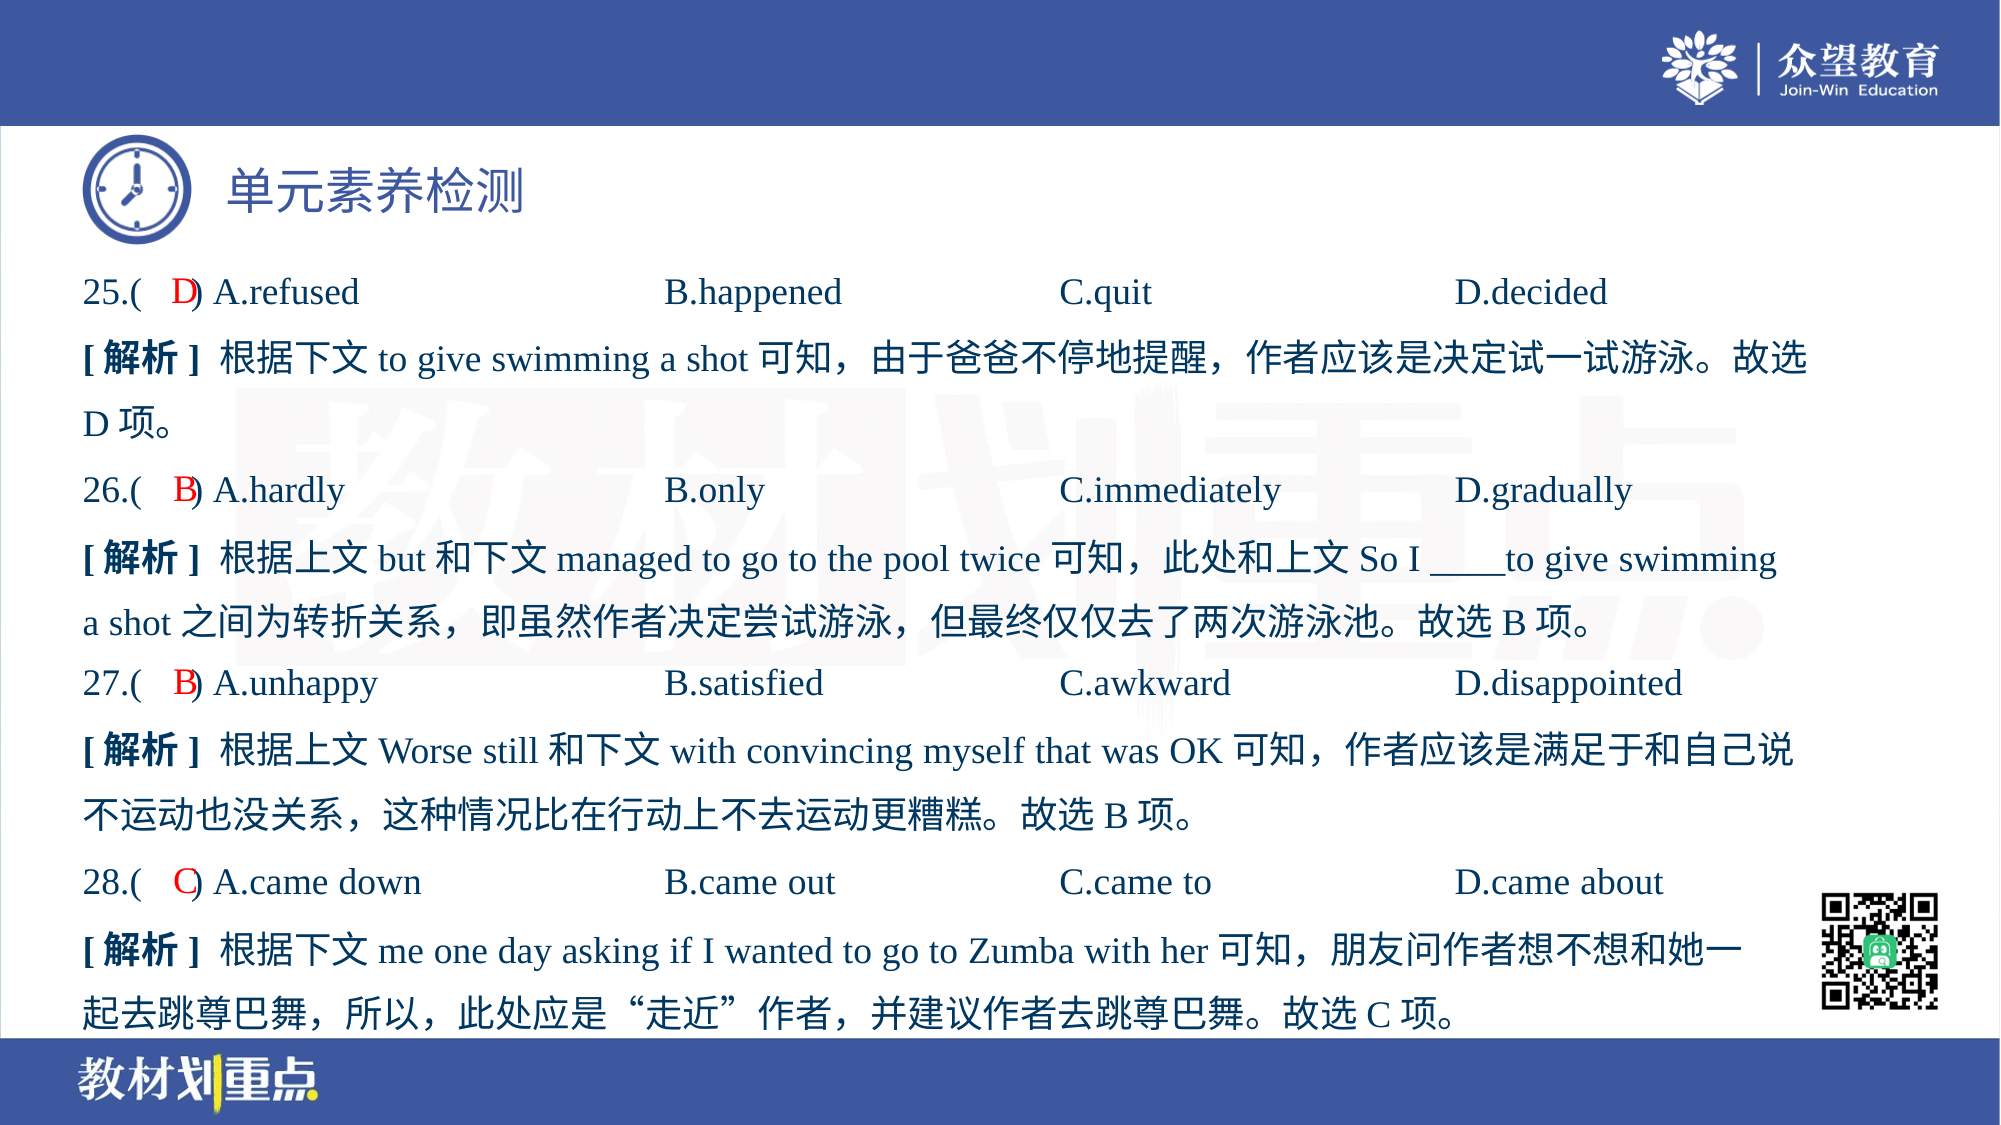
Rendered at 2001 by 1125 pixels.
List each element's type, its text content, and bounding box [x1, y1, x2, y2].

text_box [解析] 根据下文to give swimming a shot可知，由于爸爸不停地提醒，作者应该是决定试一试游泳。故选 D项。 [82, 312, 1817, 438]
text_box 26.( ) A.hardly B.only C.immediately D.gradually [82, 445, 1817, 504]
text_box C [159, 836, 212, 895]
text_box 25.( ) A.refused B.happened C.quit D.decided [82, 247, 1817, 306]
text_box [解析] 根据上文but和下文managed to go to the pool twice可知，此处和上文So I ____to give swimming a shot之间为转折关系，即虽然作者决定尝试游泳，但最终仅仅去了两次游泳池。故选B项。 [82, 511, 1817, 636]
text_box B [159, 636, 212, 696]
text_box [解析] 根据上文Worse still和下文with convincing myself that was OK可知，作者应该是满足于和自己说 不运动也没关系，这种情况比在行动上不去运动更糟糕。故选B项。 [82, 704, 1817, 830]
text_box B [159, 444, 212, 503]
picture [0, 0, 2000, 1125]
text_box 27.( ) A.unhappy B.satisfied C.awkward D.disappointed [82, 637, 159, 696]
text_box [解析] 根据下文me one day asking if I wanted to go to Zumba with her可知，朋友问作者想不想和她一 起去跳尊巴舞，所以，此处应是“走近”作者，并建议作者去跳尊巴舞。故选C项。 [82, 903, 1817, 1029]
text_box D [157, 246, 212, 305]
text_box 27.( ) A.unhappy B.satisfied C.awkward D.disappointed [212, 637, 1817, 696]
text_box 28.( ) A.came down B.came out C.came to D.came about [82, 837, 1817, 896]
